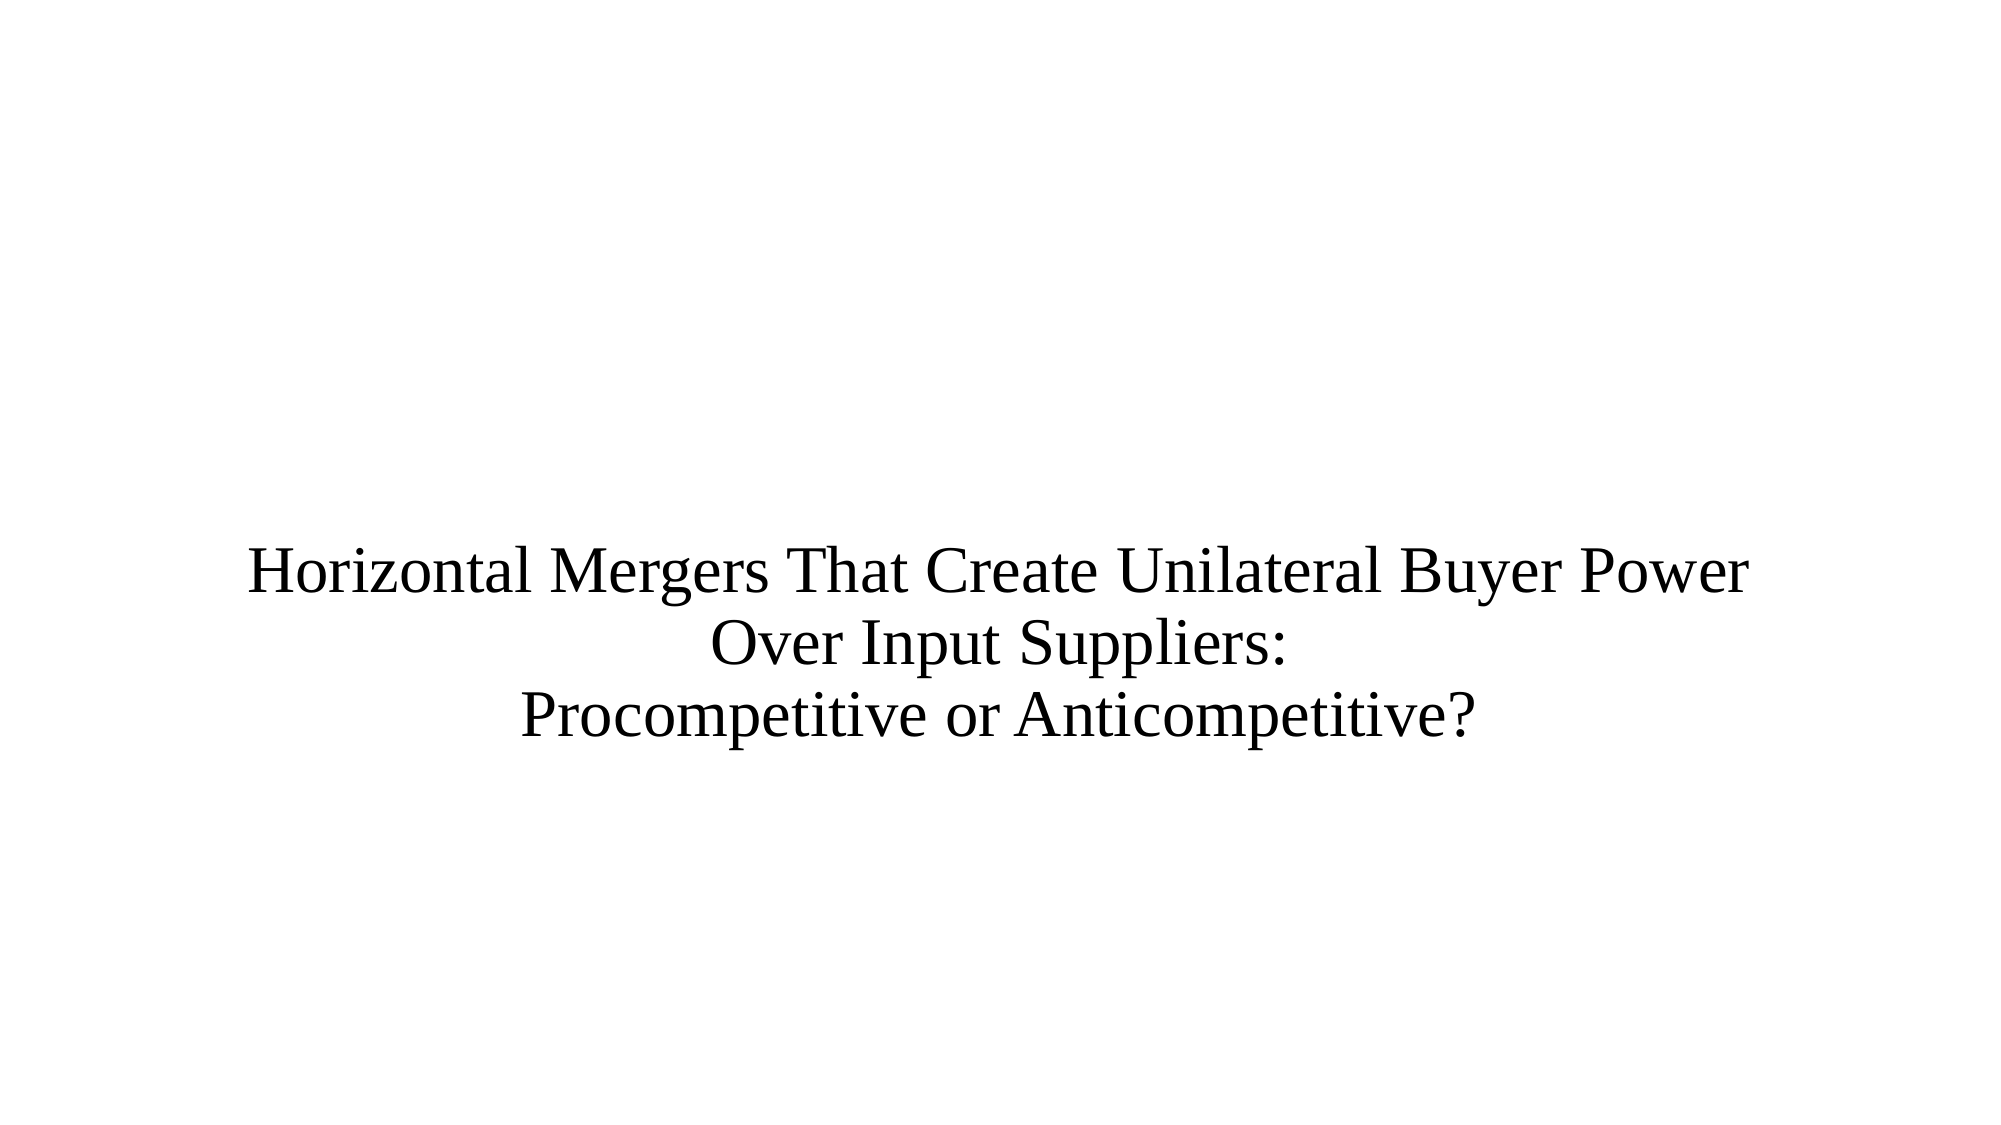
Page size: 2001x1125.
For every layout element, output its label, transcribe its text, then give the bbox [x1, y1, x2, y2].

subtitle [146, 333, 1647, 605]
title Horizontal Mergers That Create Unilateral Buyer Power Over Input Suppliers: Procompetitive or Anticompetitive? [174, 366, 1826, 759]
